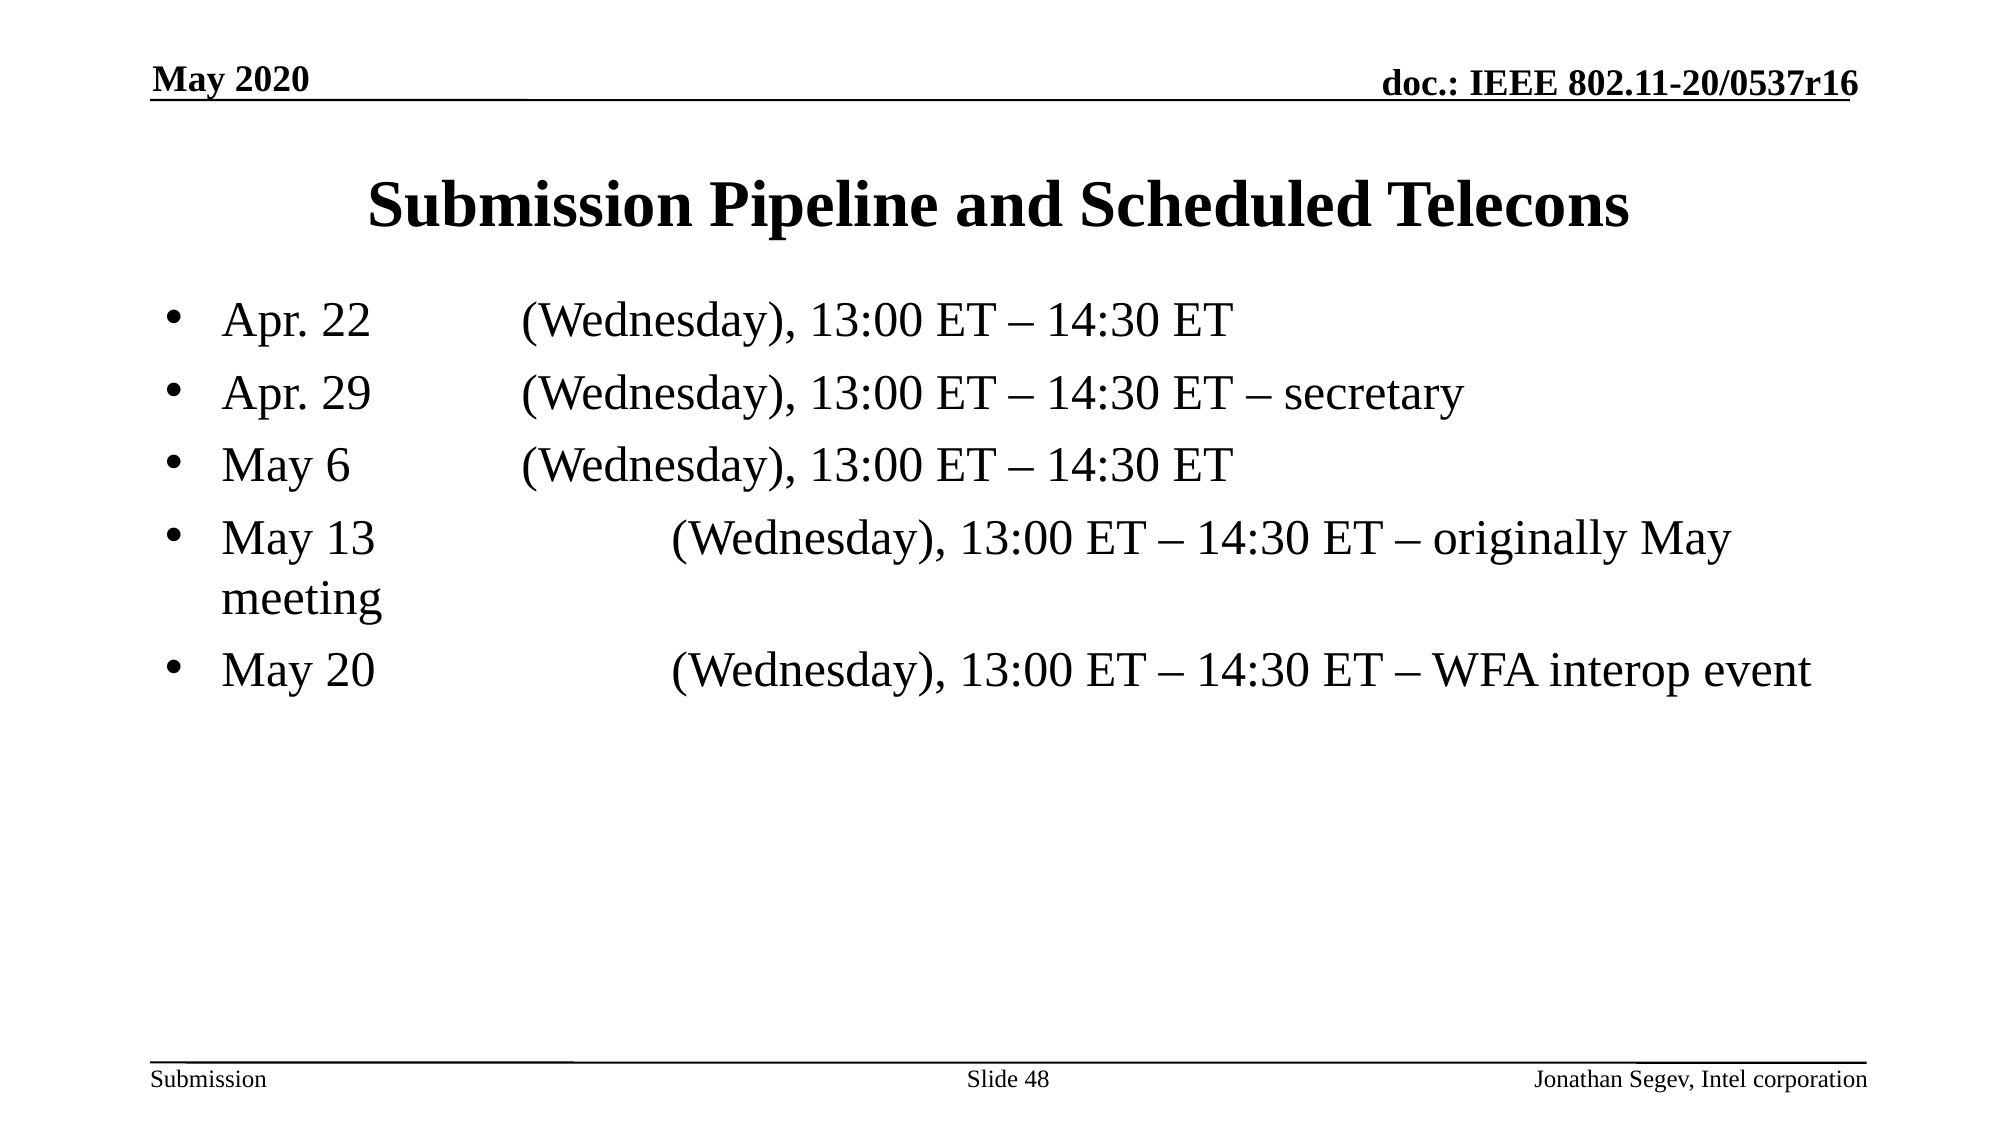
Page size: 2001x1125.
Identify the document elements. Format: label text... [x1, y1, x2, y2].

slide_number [152, 54, 563, 100]
footer Jonathan Segev, Intel corporation [1171, 1061, 1869, 1093]
list Apr. 22 (Wednesday), 13:00 ET – 14:30 ET Apr. 29 (Wednesday), 13:00 ET – 14:30 ET – secretary May 6 (Wednesday), 13:00 ET – 14:30 ET May 13 (Wednesday), 13:00 ET – 14:30 ET – originally May meeting May 20 (Wednesday), 13:00 ET – 14:30 ET – WFA interop event [149, 278, 1850, 670]
title Submission Pipeline and Scheduled Telecons [149, 112, 1850, 278]
slide_number Slide 48 [950, 1061, 1067, 1123]
